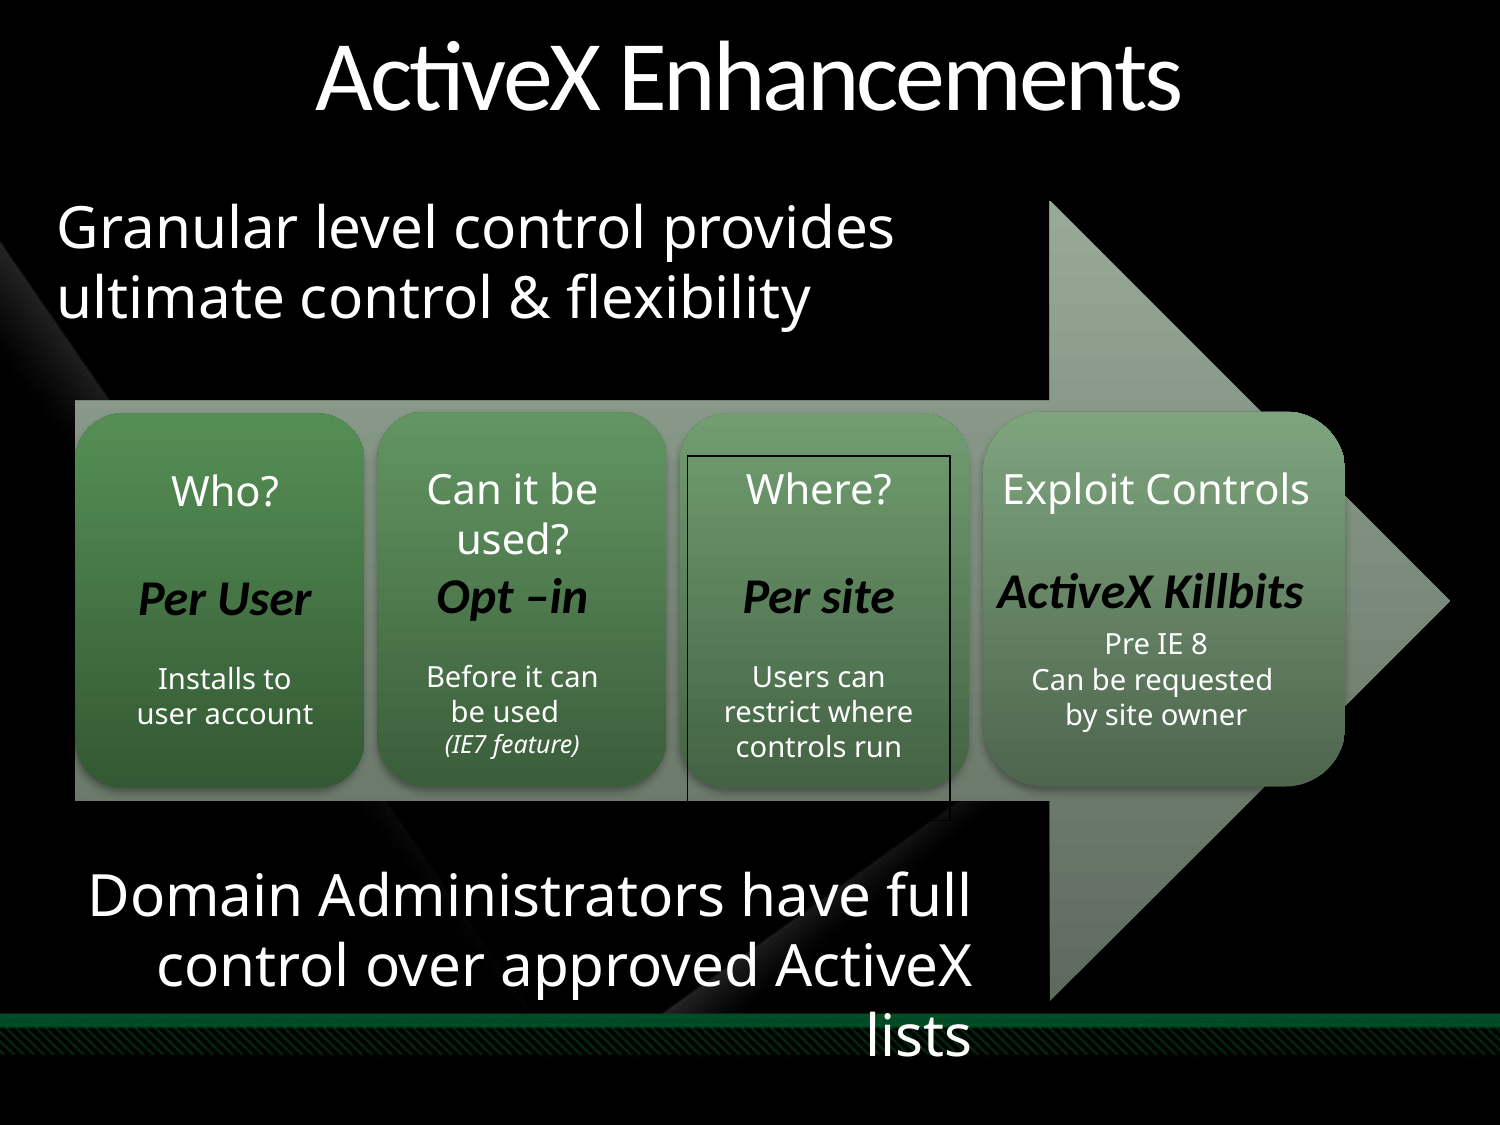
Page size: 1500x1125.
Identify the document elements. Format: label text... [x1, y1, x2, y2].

text_box Granular level control provides ultimate control & flexibility [42, 183, 1025, 338]
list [74, 200, 1451, 1002]
text_box ActiveX Enhancements [44, 24, 1455, 115]
text_box Domain Administrators have full control over approved ActiveX lists [62, 851, 988, 1076]
picture [0, 0, 1500, 1125]
